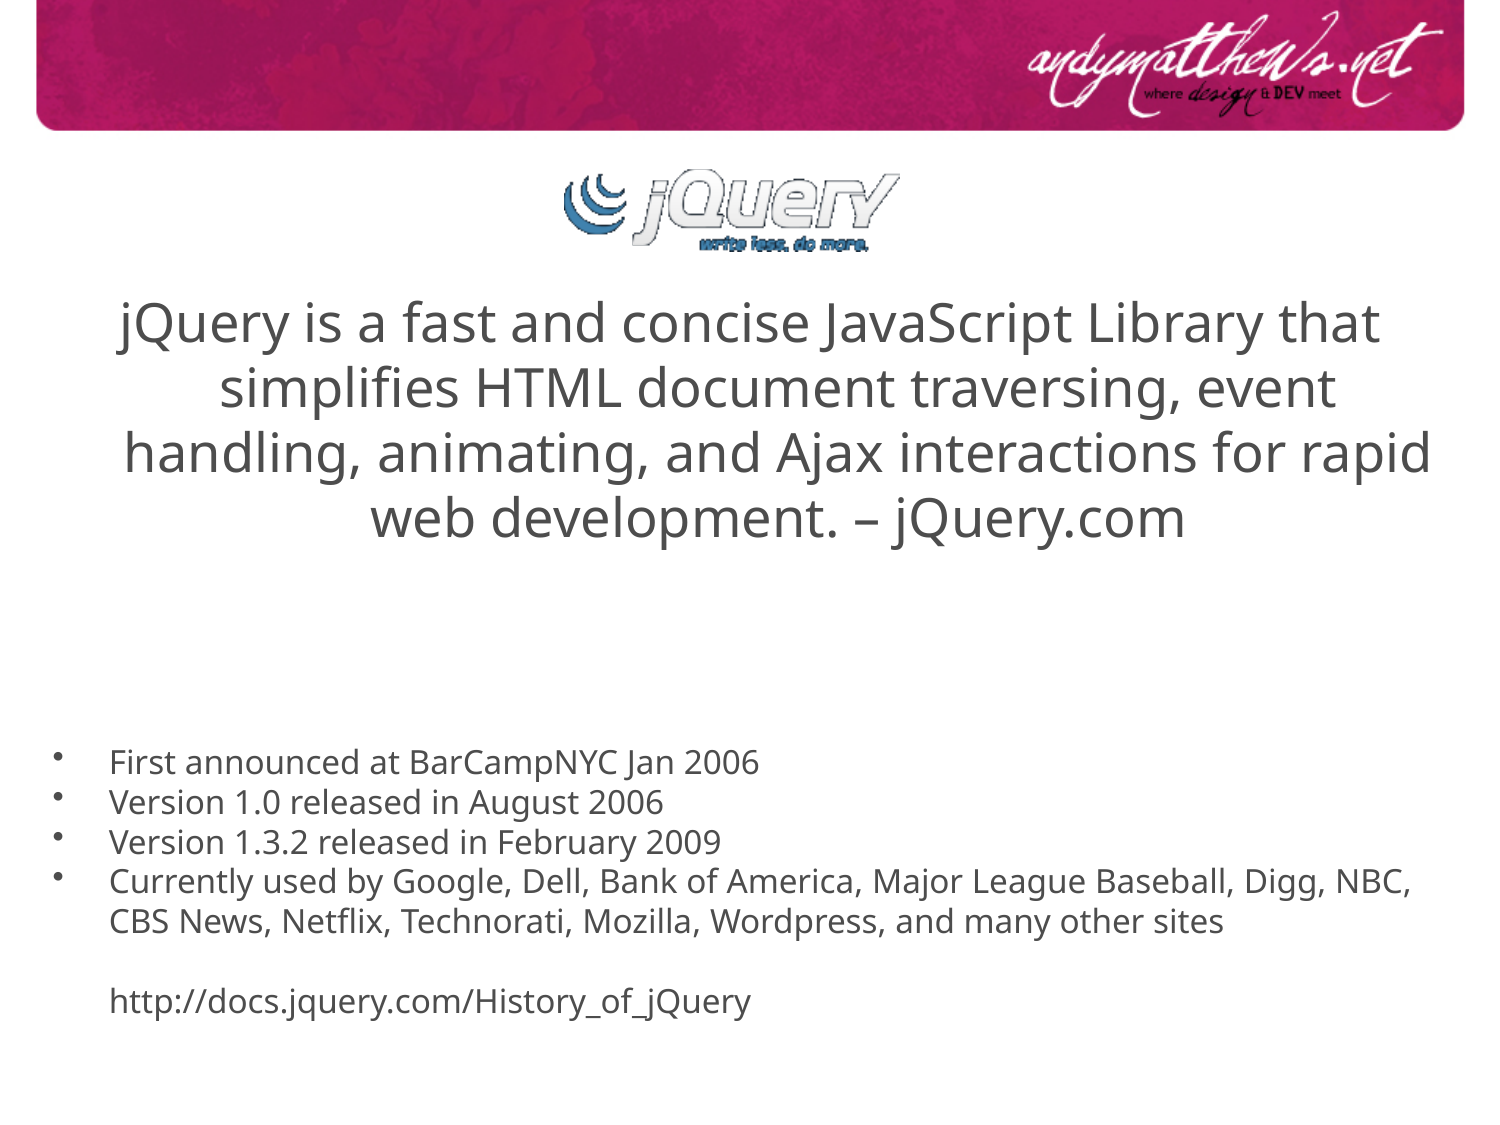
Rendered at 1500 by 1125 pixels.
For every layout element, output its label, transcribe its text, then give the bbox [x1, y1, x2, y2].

picture [0, 0, 1500, 1125]
list jQuery is a fast and concise JavaScript Library that simplifies HTML document traversing, event handling, animating, and Ajax interactions for rapid web development. – jQuery.com First announced at BarCampNYC Jan 2006 Version 1.0 released in August 2006 Version 1.3.2 released in February 2009 Currently used by Google, Dell, Bank of America, Major League Baseball, Digg, NBC, CBS News, Netflix, Technorati, Mozilla, Wordpress, and many other sites http://docs.jquery.com/History_of_jQuery [37, 281, 1465, 1069]
